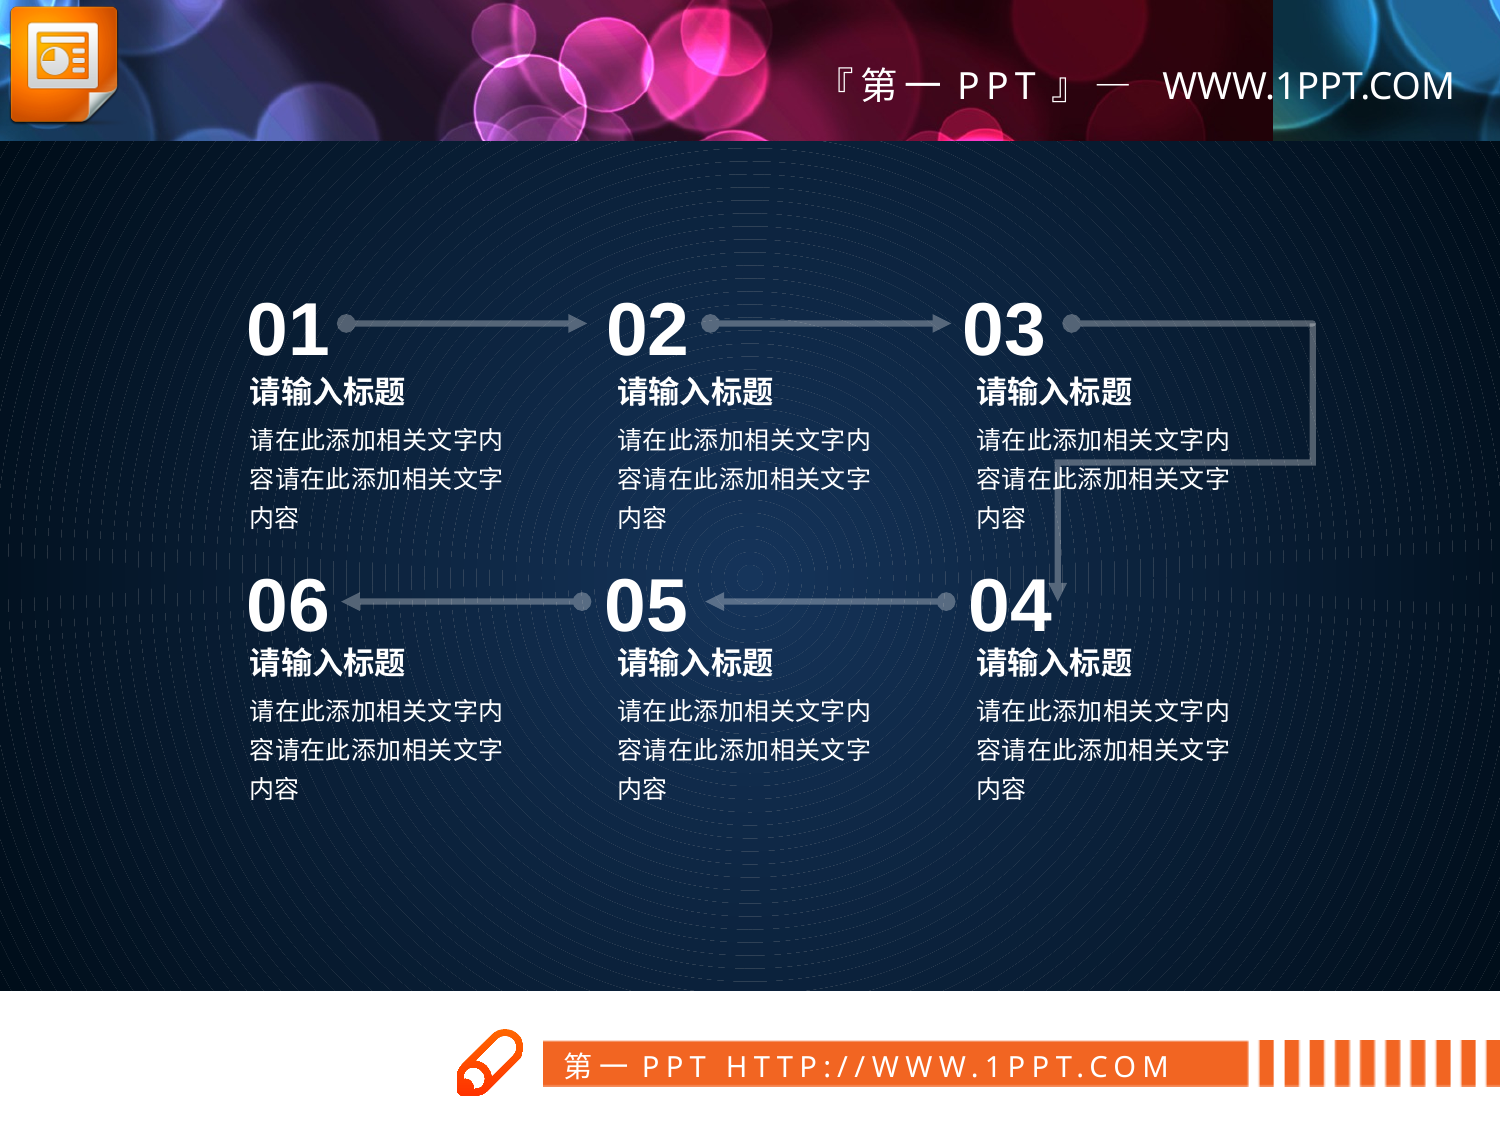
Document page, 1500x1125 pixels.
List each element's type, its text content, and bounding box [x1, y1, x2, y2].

text_box 请输入标题 [965, 637, 1170, 681]
text_box 请在此添加相关文字内容请在此添加相关文字内容 [238, 681, 516, 809]
text_box 请输入标题 [606, 366, 812, 409]
picture [543, 1040, 1500, 1087]
text_box 05 [604, 556, 688, 647]
text_box 请在此添加相关文字内容请在此添加相关文字内容 [965, 681, 1242, 809]
text_box 请输入标题 [606, 637, 812, 681]
text_box 请在此添加相关文字内容请在此添加相关文字内容 [238, 409, 516, 538]
picture [0, 0, 1500, 141]
text_box 06 [246, 556, 331, 637]
text_box 请输入标题 [965, 366, 1040, 409]
text_box 01 [246, 280, 331, 366]
text_box 请在此添加相关文字内容请在此添加相关文字内容 [606, 409, 883, 538]
text_box 请输入标题 [238, 366, 444, 409]
text_box 请输入标题 [238, 637, 444, 681]
text_box 04 [968, 556, 1052, 637]
text_box 02 [606, 280, 690, 366]
text_box 03 [962, 280, 1047, 371]
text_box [1045, 334, 1325, 591]
text_box 请在此添加相关文字内容请在此添加相关文字内容 [965, 409, 1040, 538]
text_box 请在此添加相关文字内容请在此添加相关文字内容 [606, 681, 883, 809]
